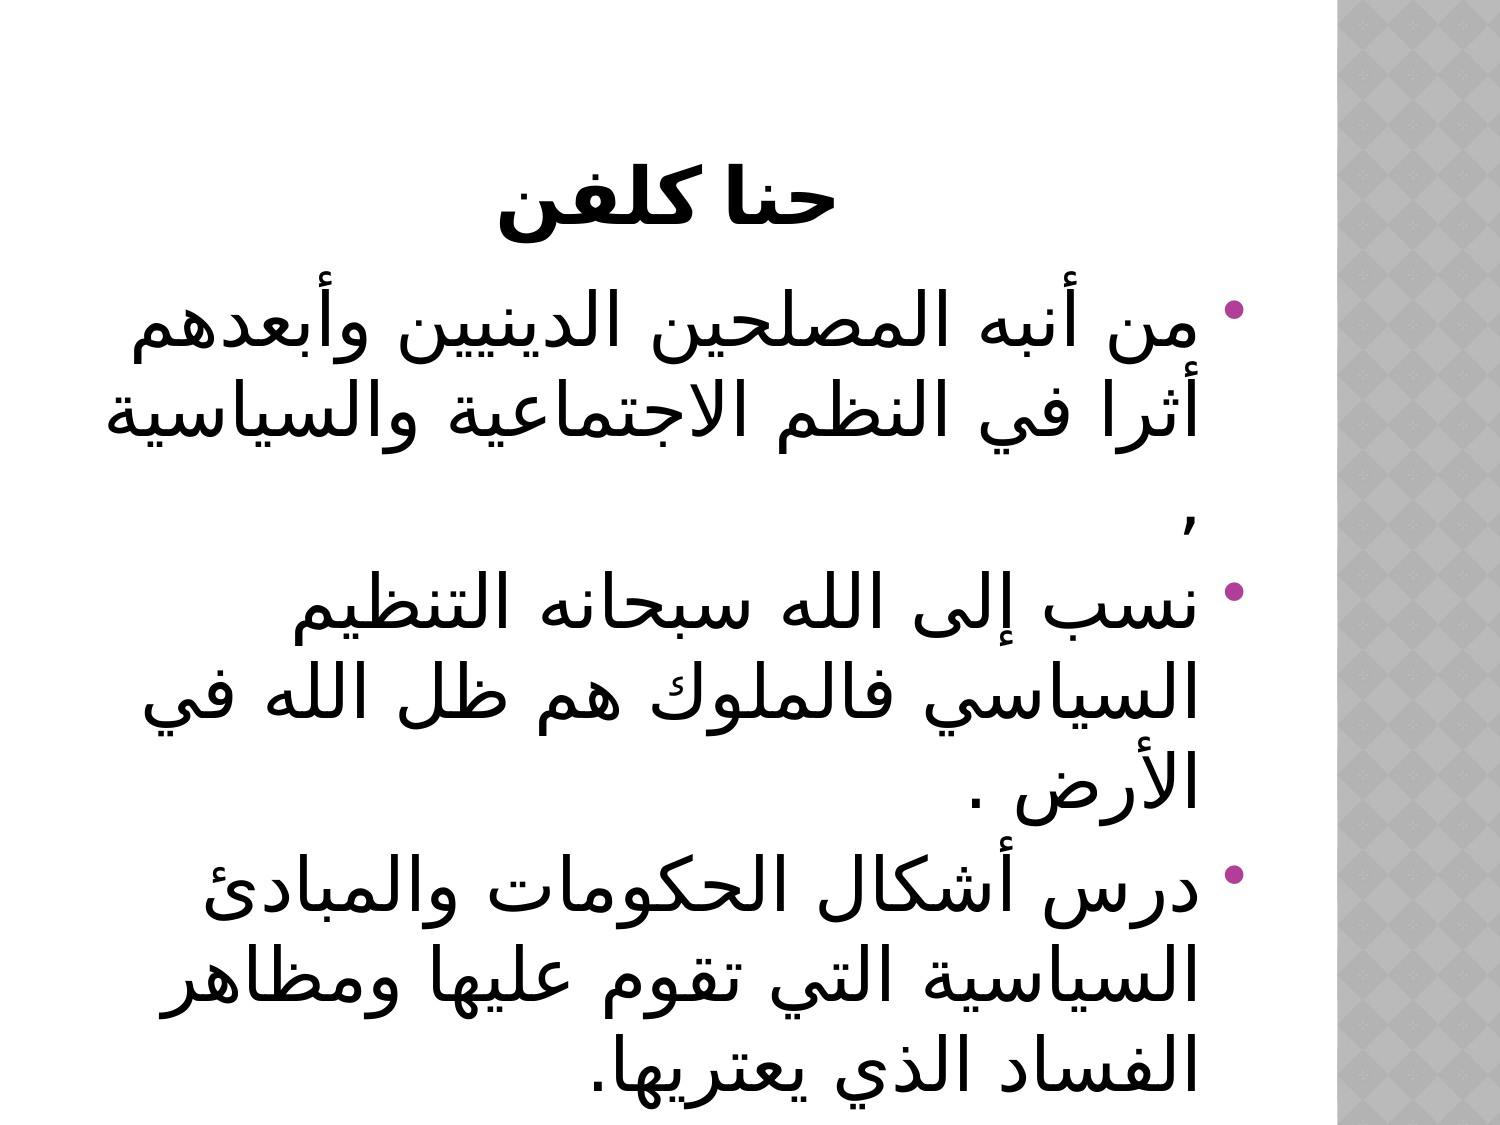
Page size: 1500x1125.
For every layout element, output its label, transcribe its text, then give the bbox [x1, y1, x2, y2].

title حنا كلفن [75, 52, 1263, 240]
list من أنبه المصلحين الدينيين وأبعدهم أثرا في النظم الاجتماعية والسياسية , نسب إلى الله سبحانه التنظيم السياسي فالملوك هم ظل الله في الأرض . درس أشكال الحكومات والمبادئ السياسية التي تقوم عليها ومظاهر الفساد الذي يعتريها. عارض فكرة ”المصلح زونجل ”وهي العمل على اندماج الكنيسة والدولة في نظام واحد . [75, 264, 1263, 1059]
